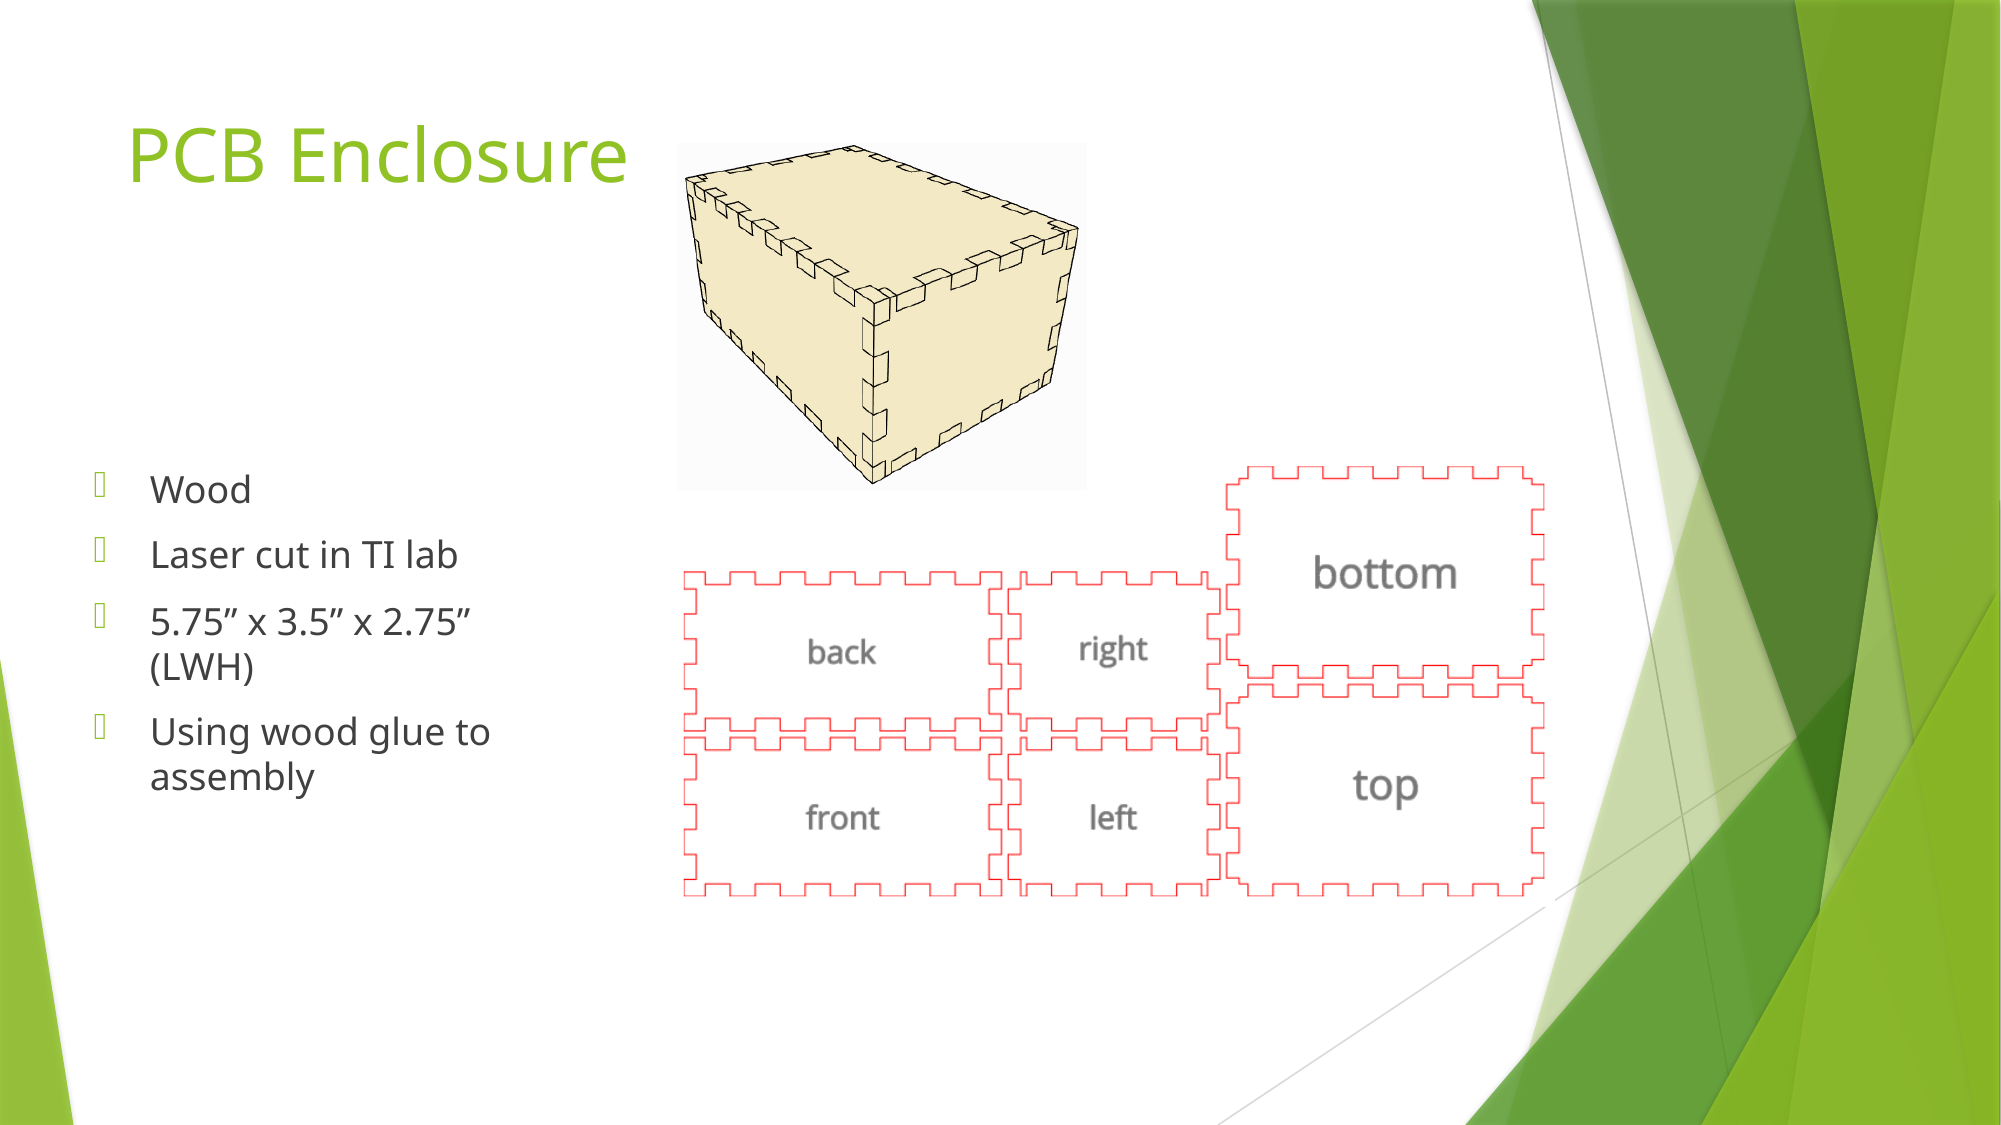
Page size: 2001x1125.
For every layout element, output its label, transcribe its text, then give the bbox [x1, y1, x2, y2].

title PCB Enclosure [111, 99, 1522, 317]
picture [676, 142, 1087, 491]
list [663, 457, 1555, 908]
text_box Wood Laser cut in TI lab 5.75” x 3.5” x 2.75” (LWH) Using wood glue to assembly [78, 458, 550, 1019]
